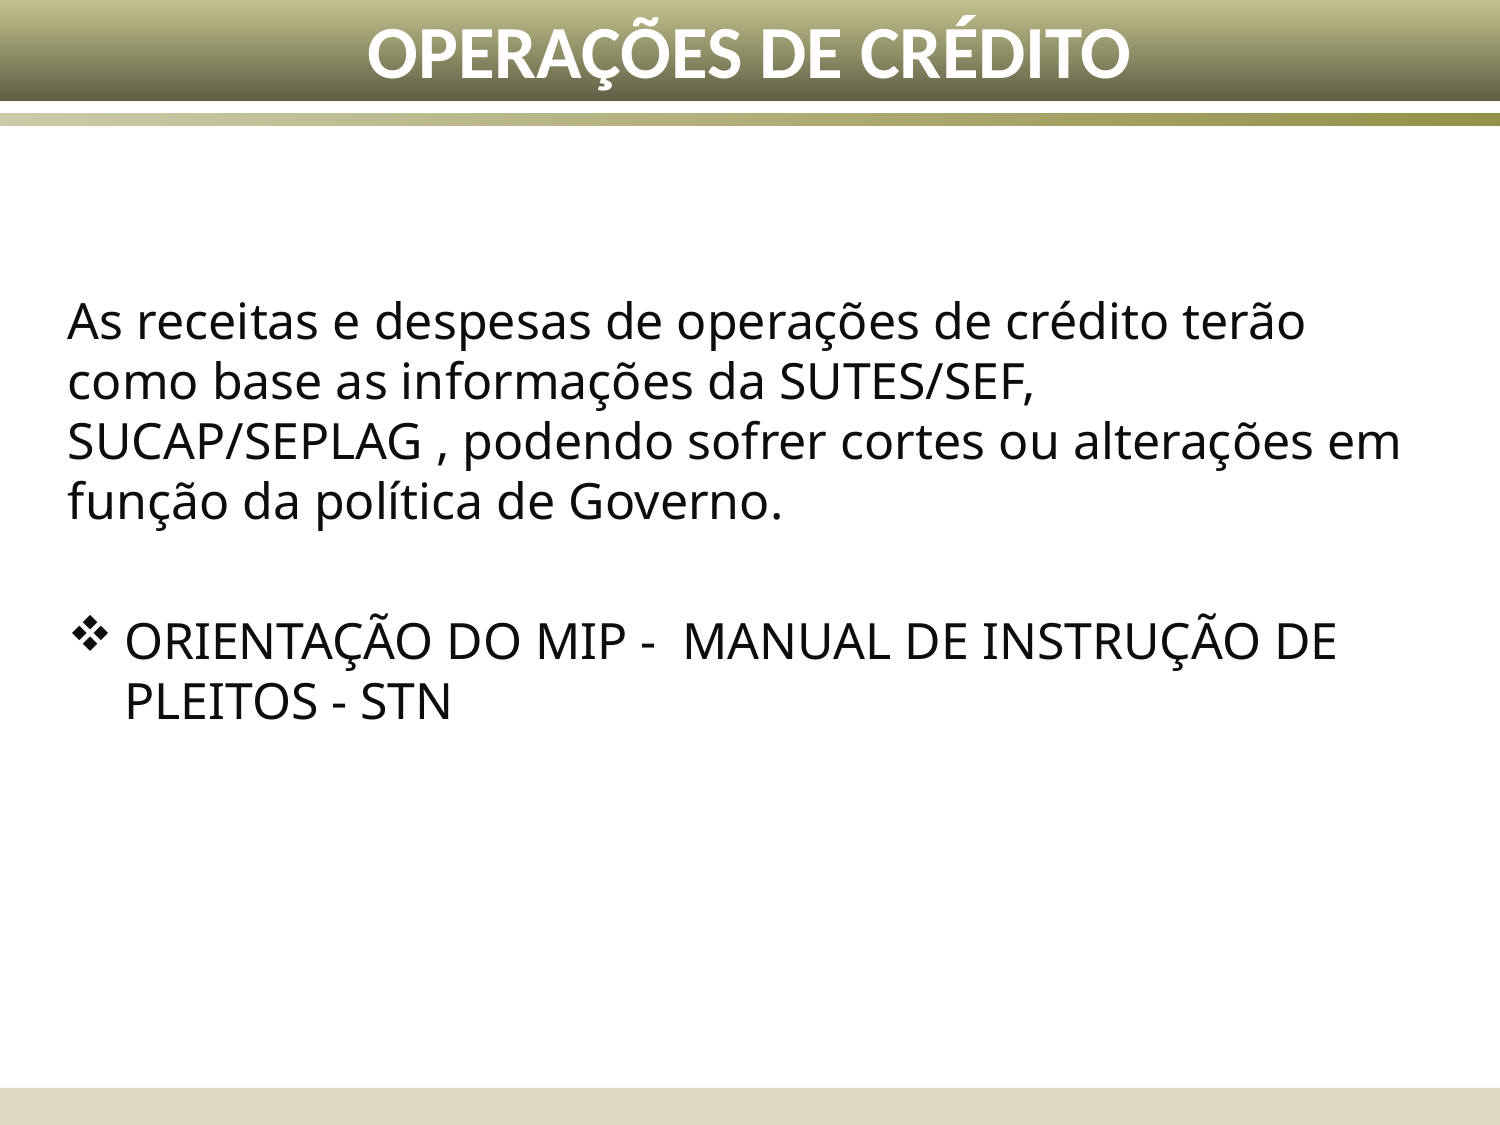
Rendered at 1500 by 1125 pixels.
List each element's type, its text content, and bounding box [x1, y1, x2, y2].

text_box [0, 1087, 1500, 1125]
text_box OPERAÇÕES DE CRÉDITO [0, 0, 1500, 101]
text_box [0, 113, 1500, 126]
text_box As receitas e despesas de operações de crédito terão como base as informações da SUTES/SEF, SUCAP/SEPLAG , podendo sofrer cortes ou alterações em função da política de Governo. ORIENTAÇÃO DO MIP - MANUAL DE INSTRUÇÃO DE PLEITOS - STN [53, 282, 1454, 737]
